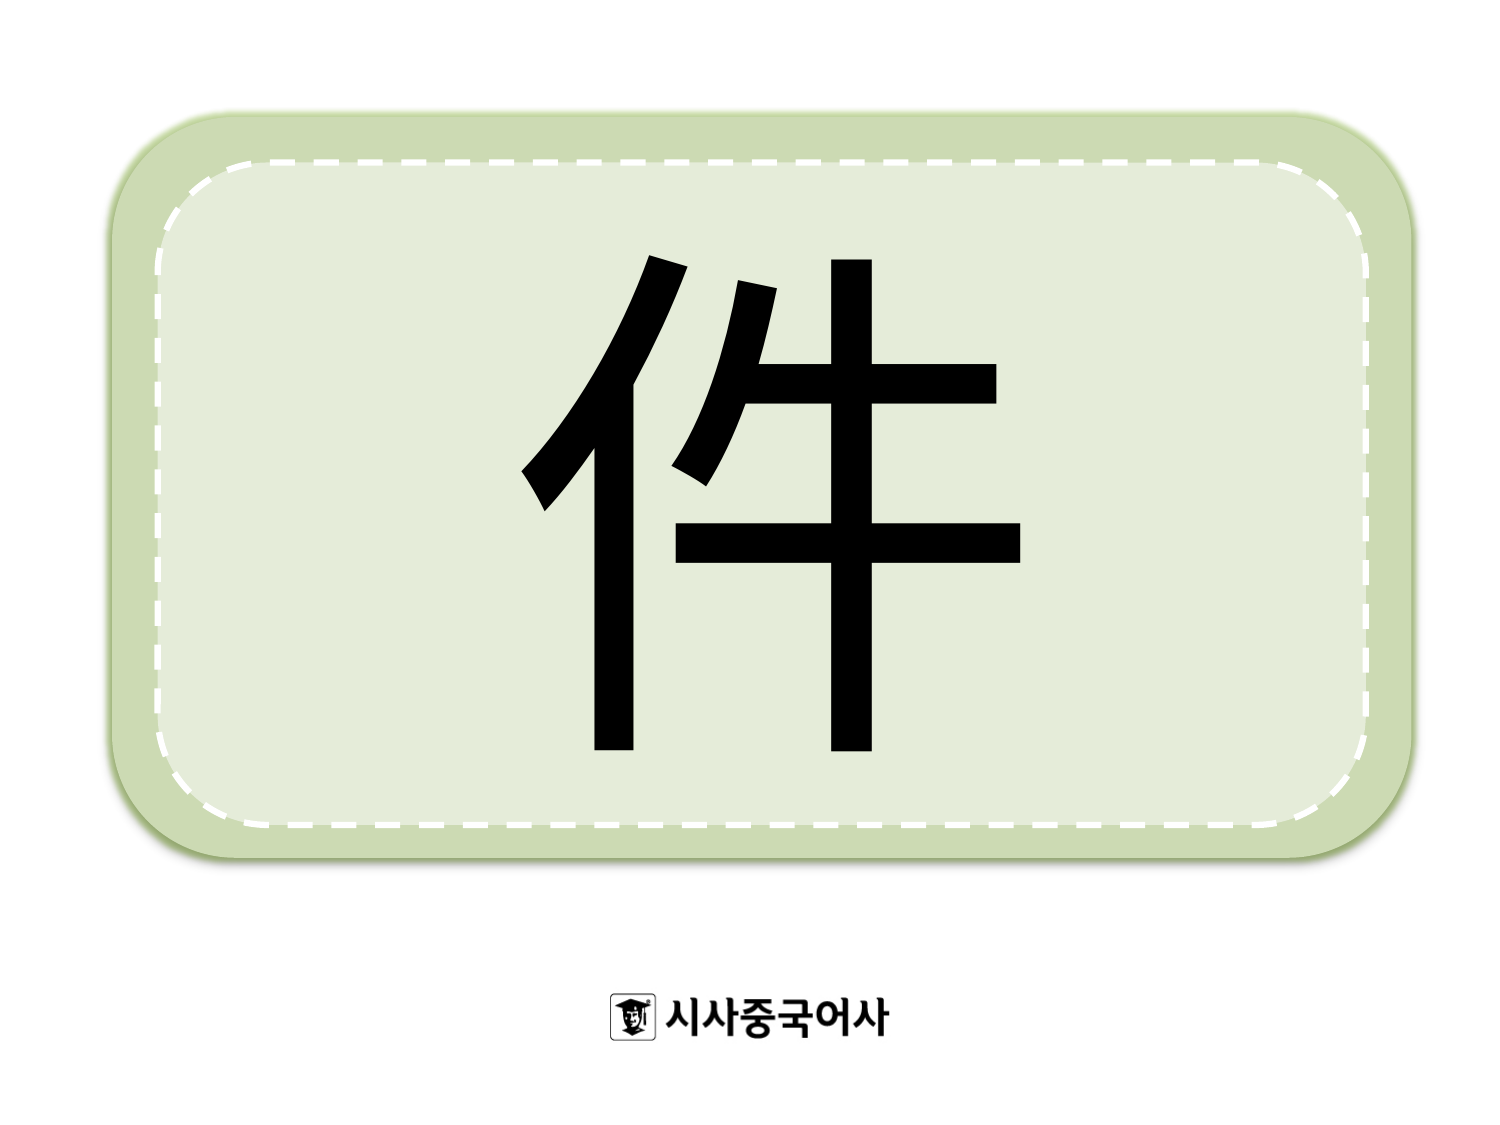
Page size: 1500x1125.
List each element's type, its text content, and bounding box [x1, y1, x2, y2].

picture [602, 987, 898, 1047]
text_box 件 [171, 160, 1380, 824]
